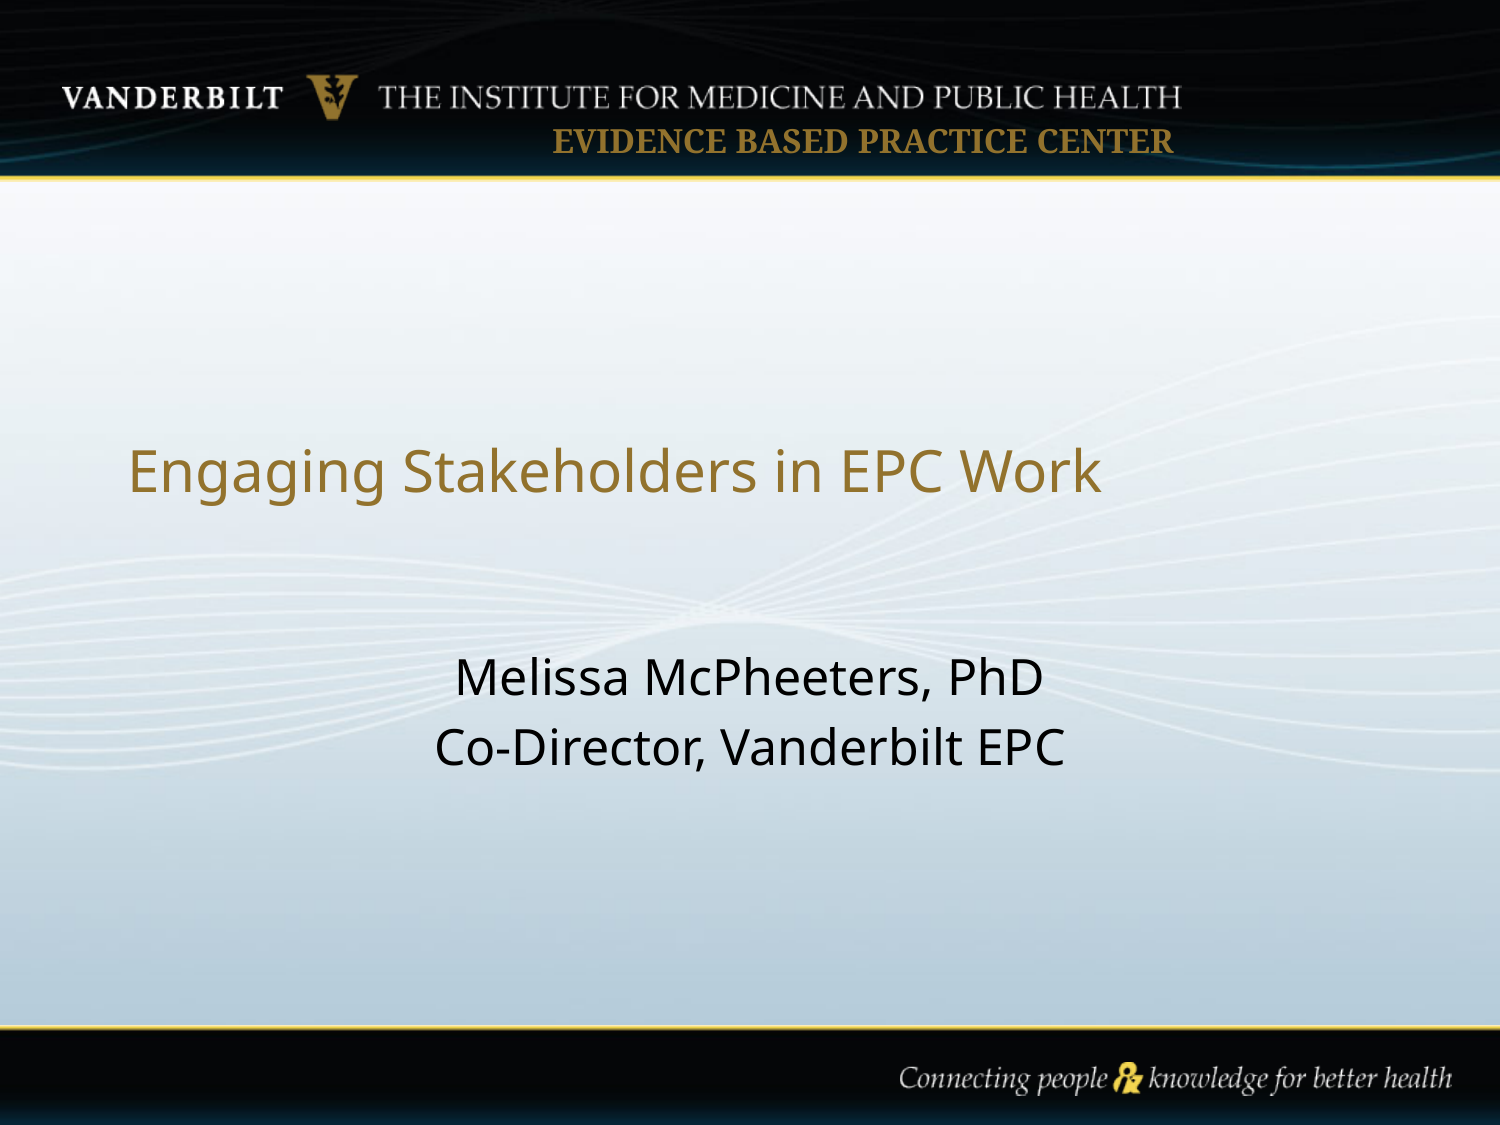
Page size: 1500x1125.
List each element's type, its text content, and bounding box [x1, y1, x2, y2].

title Engaging Stakeholders in EPC Work [112, 374, 1388, 563]
subtitle Melissa McPheeters, PhD Co-Director, Vanderbilt EPC [224, 637, 1276, 926]
picture [0, 0, 1500, 1125]
